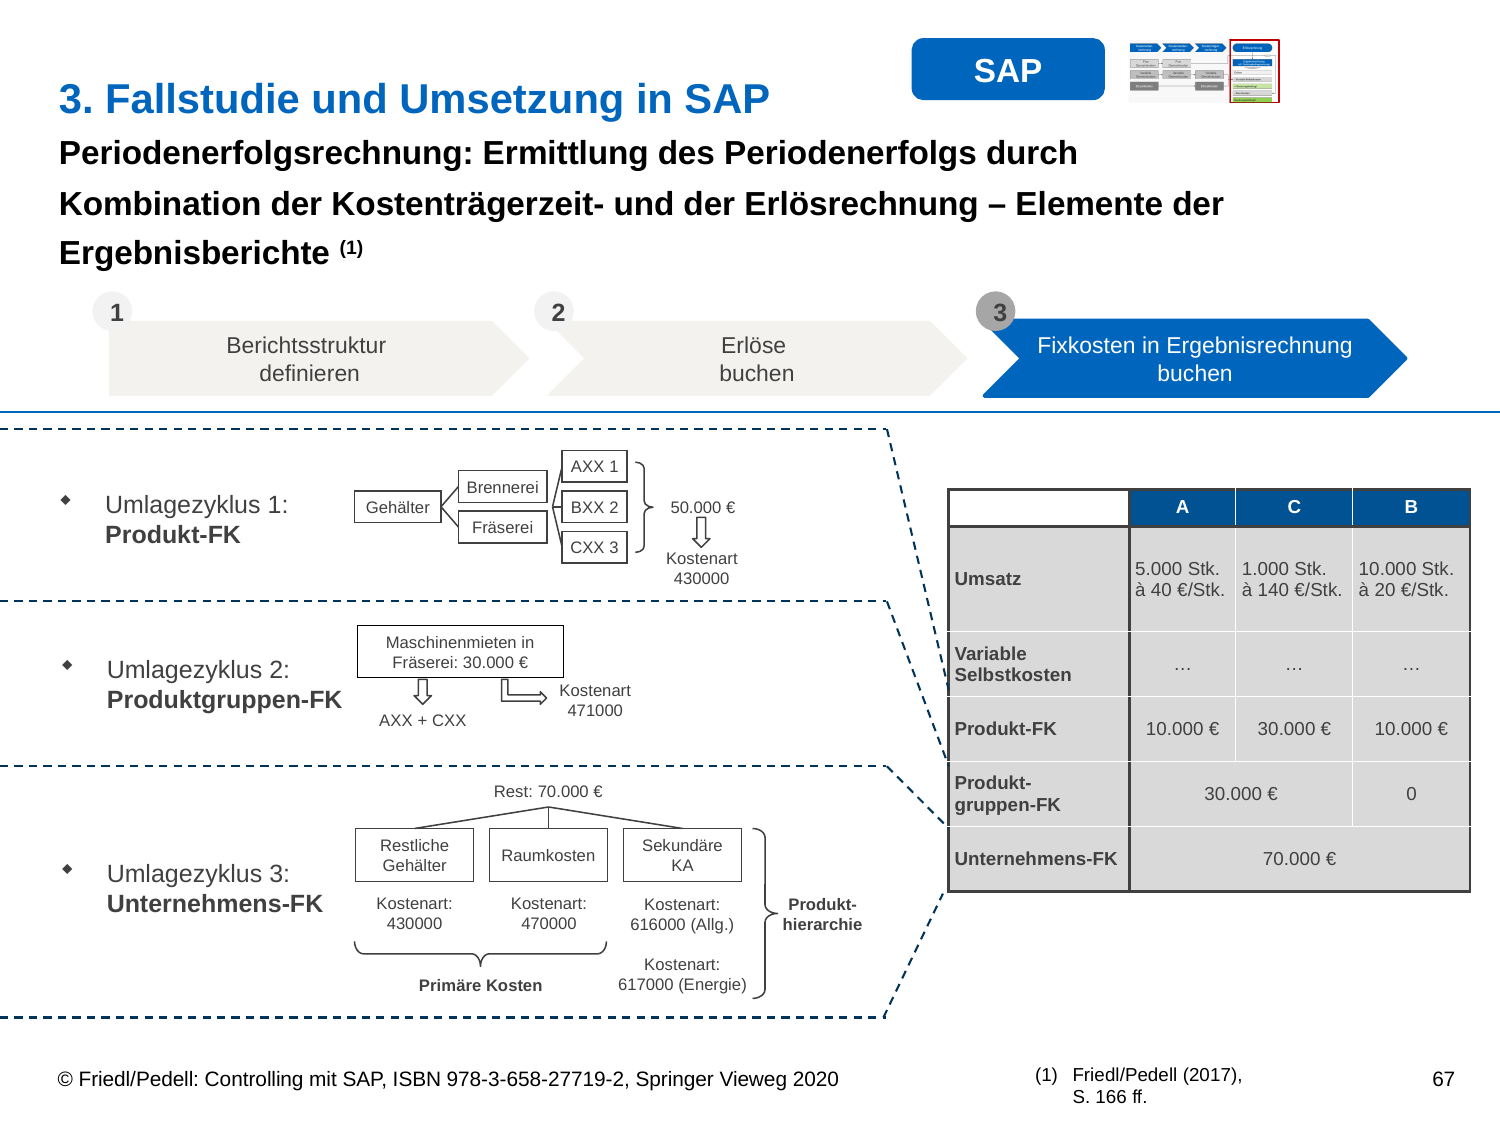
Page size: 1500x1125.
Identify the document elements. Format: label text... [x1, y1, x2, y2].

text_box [0, 428, 949, 1018]
text_box 1 [92, 291, 133, 331]
table_header A [1131, 491, 1235, 525]
table_cell Produkt- gruppen-FK [953, 762, 1128, 826]
table_cell 30.000 € [1236, 697, 1352, 761]
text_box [1128, 39, 1280, 104]
table_header C [1236, 491, 1352, 525]
table_cell 10.000 € [1353, 697, 1469, 761]
slide_number 67 [1262, 1058, 1470, 1119]
text_box Friedl/Pedell (2017), S. 166 ff. [1020, 1054, 1278, 1115]
table_cell 5.000 Stk. à 40 €/Stk. [1131, 528, 1235, 631]
table_cell 70.000 € [1131, 827, 1469, 890]
table_cell 1.000 Stk. à 140 €/Stk. [1236, 528, 1352, 631]
text_box 2 [534, 291, 574, 331]
list Periodenerfolgsrechnung: Ermittlung des Periodenerfolgs durch Kombination der Kostenträgerzeit- und der Erlösrechnung – Elemente der Ergebnisberichte (1) [58, 121, 1278, 171]
table_cell 10.000 € [1131, 697, 1235, 761]
footer © Friedl/Pedell: Controlling mit SAP, ISBN 978-3-658-27719-2, Springer Vieweg 2020 [42, 1058, 1235, 1113]
table_cell … [1353, 632, 1469, 696]
text_box Fixkosten in Ergebnisrechnung buchen [982, 318, 1408, 398]
title 3. Fallstudie und Umsetzung in SAP [58, 58, 1278, 119]
table_cell Variable Selbstkosten [953, 632, 1128, 696]
table_cell Umsatz [953, 528, 1128, 631]
table_cell … [1236, 632, 1352, 696]
table_cell Produkt-FK [953, 697, 1128, 761]
table_cell Unternehmens-FK [953, 827, 1128, 890]
text_box Berichtsstruktur definieren [106, 318, 532, 398]
text_box SAP [911, 38, 1105, 101]
text_box Erlöse buchen [544, 318, 970, 398]
table_header B [1353, 491, 1469, 525]
table_cell 10.000 Stk. à 20 €/Stk. [1353, 528, 1469, 631]
table_cell 30.000 € [1131, 762, 1352, 826]
table_header [953, 491, 1128, 525]
table_cell … [1131, 632, 1235, 696]
table_cell 0 [1353, 762, 1469, 826]
text_box 3 [975, 291, 1016, 331]
